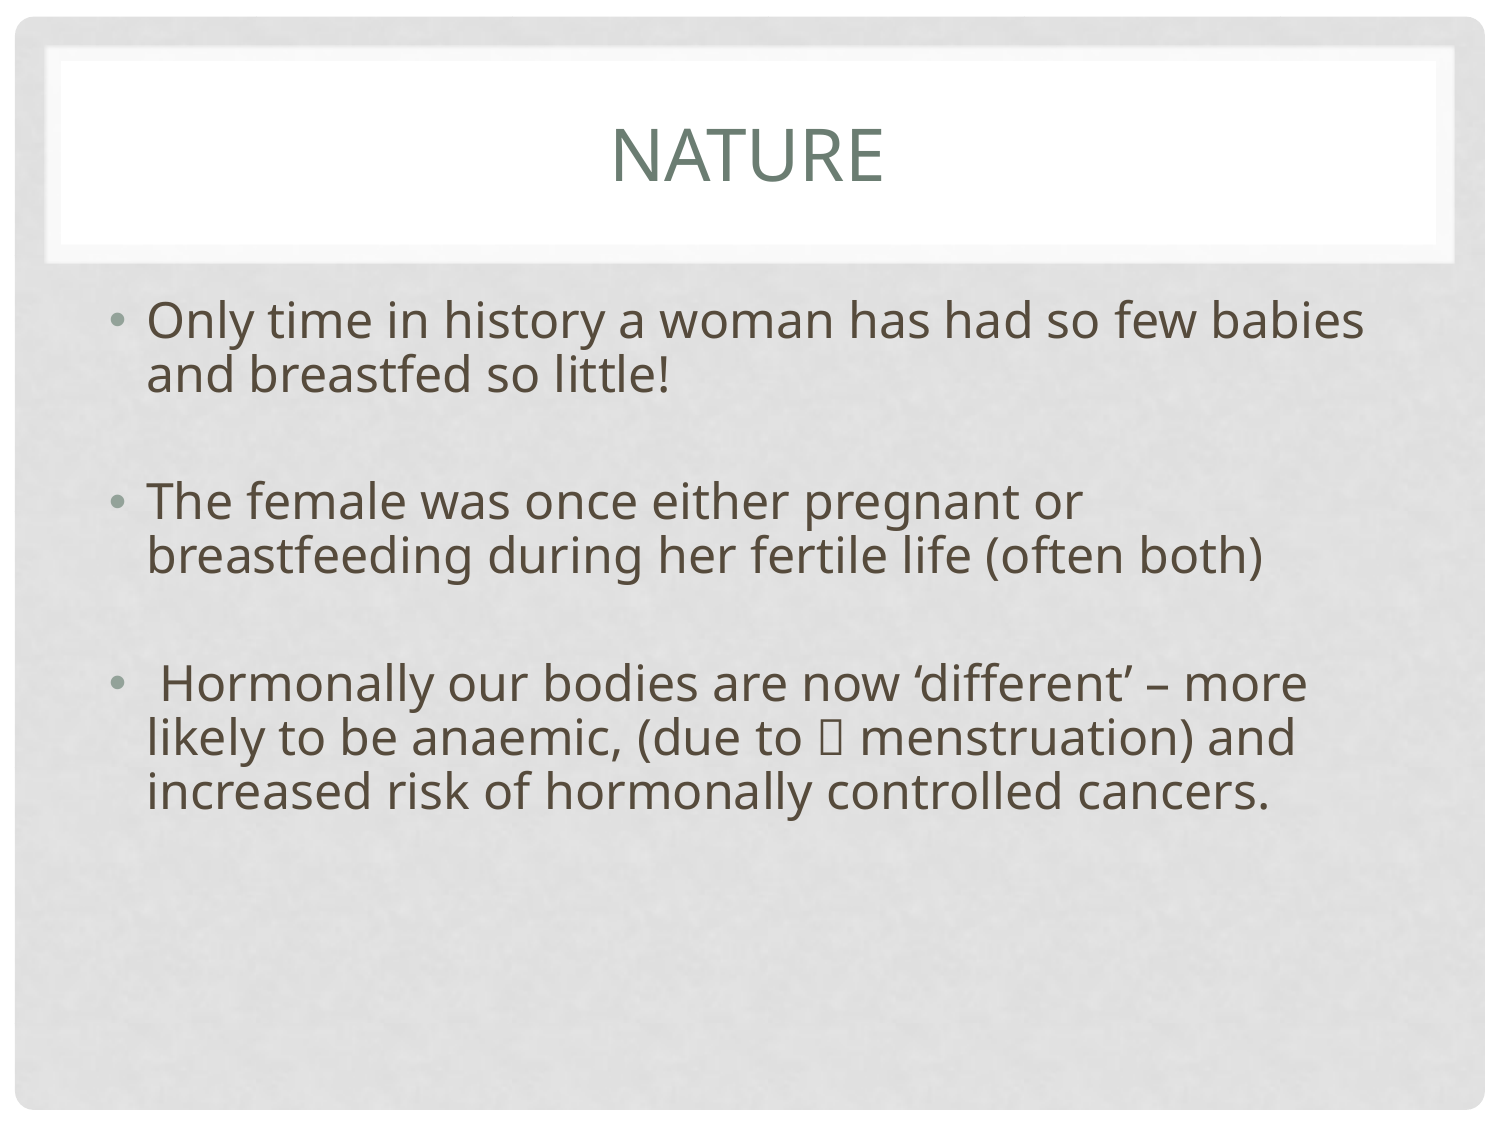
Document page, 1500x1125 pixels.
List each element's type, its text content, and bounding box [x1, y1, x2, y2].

title Nature [69, 66, 1425, 238]
list Only time in history a woman has had so few babies and breastfed so little! The female was once either pregnant or breastfeeding during her fertile life (often both) Hormonally our bodies are now ‘different’ – more likely to be anaemic, (due to  menstruation) and increased risk of hormonally controlled cancers. [75, 287, 1425, 1005]
